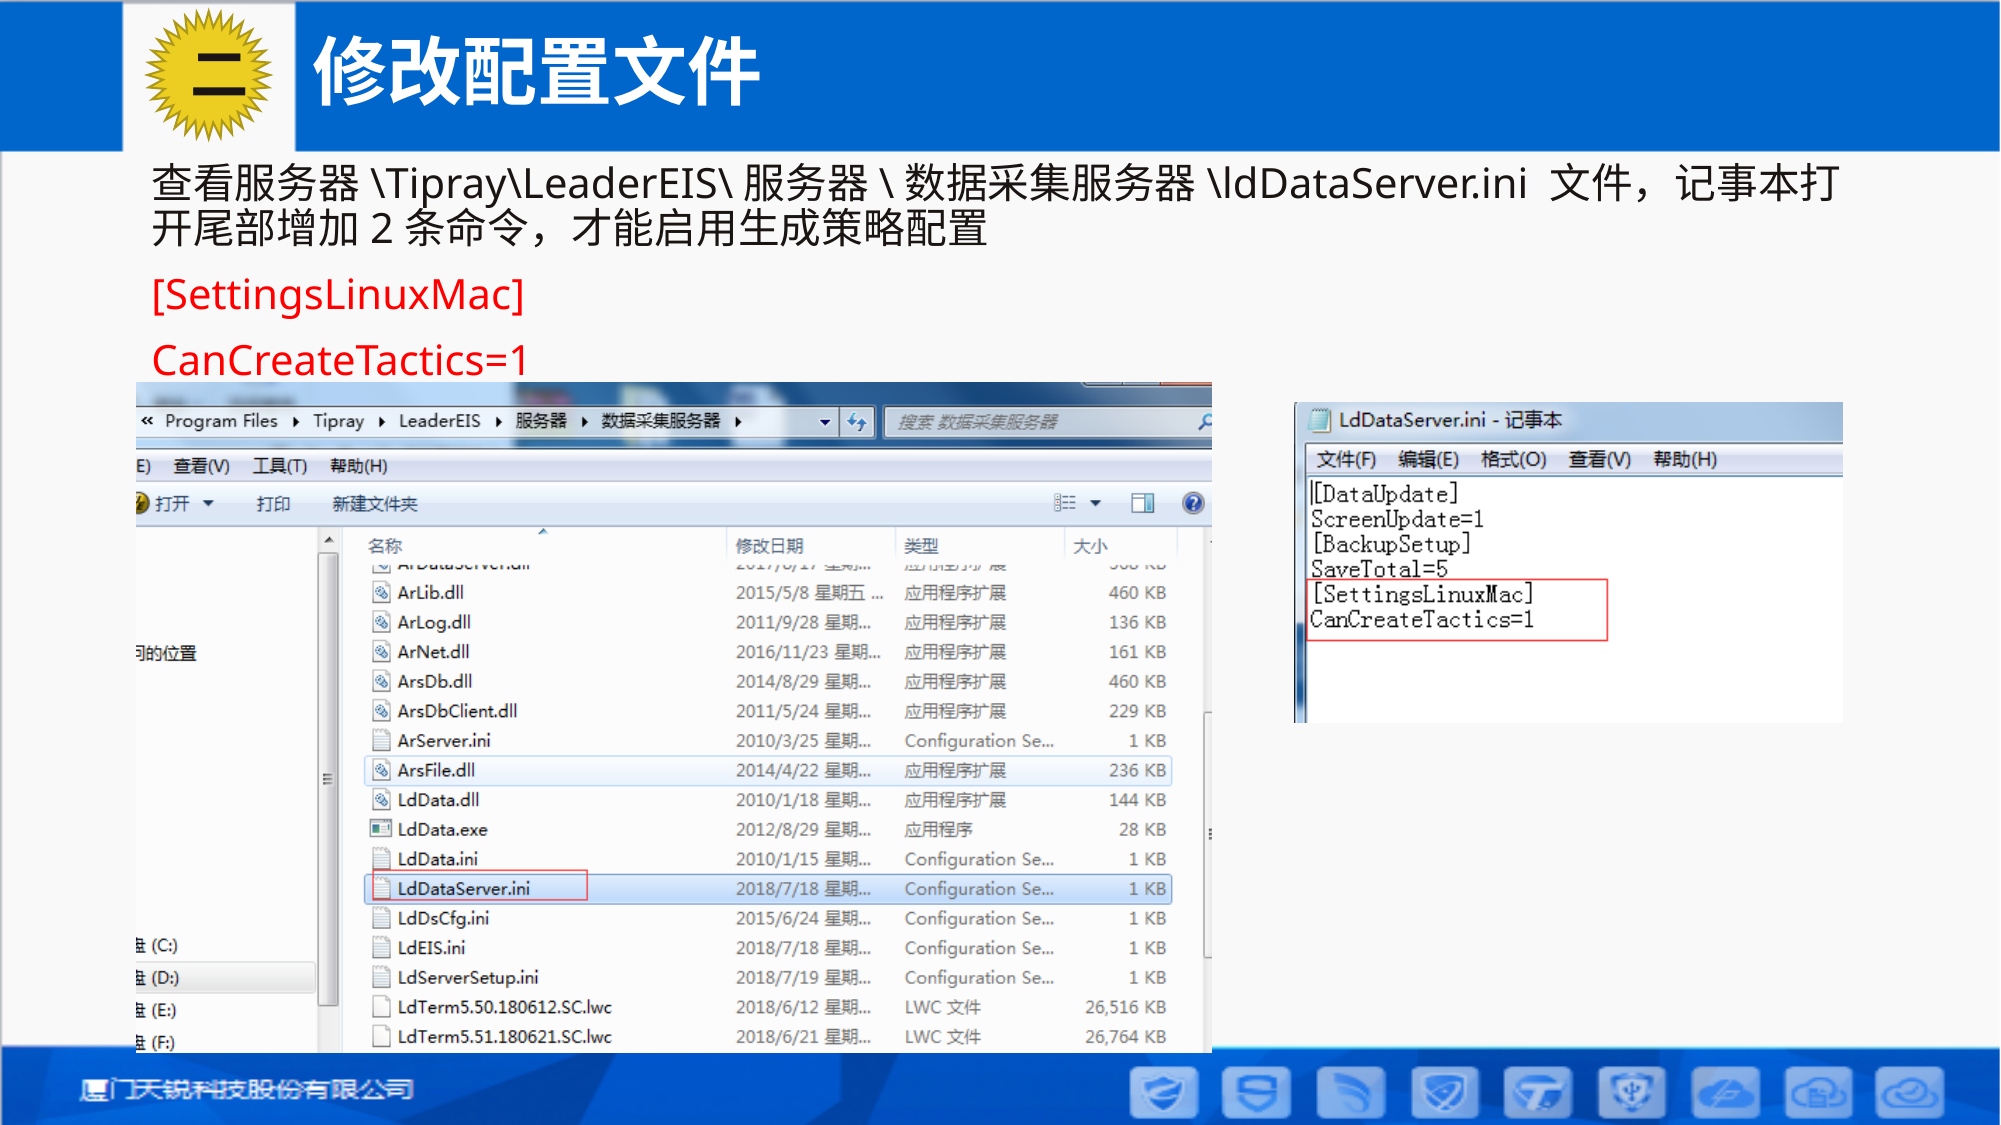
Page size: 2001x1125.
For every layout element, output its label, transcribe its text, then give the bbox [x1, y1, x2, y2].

title 修改配置文件 [297, 0, 2000, 151]
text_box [147, 11, 270, 139]
picture [0, 0, 2000, 1125]
list 查看服务器\Tipray\LeaderEIS\服务器\数据采集服务器\ldDataServer.ini 文件，记事本打开尾部增加2条命令，才能启用生成策略配置 [SettingsLinuxMac] CanCreateTactics=1 [136, 155, 1864, 264]
